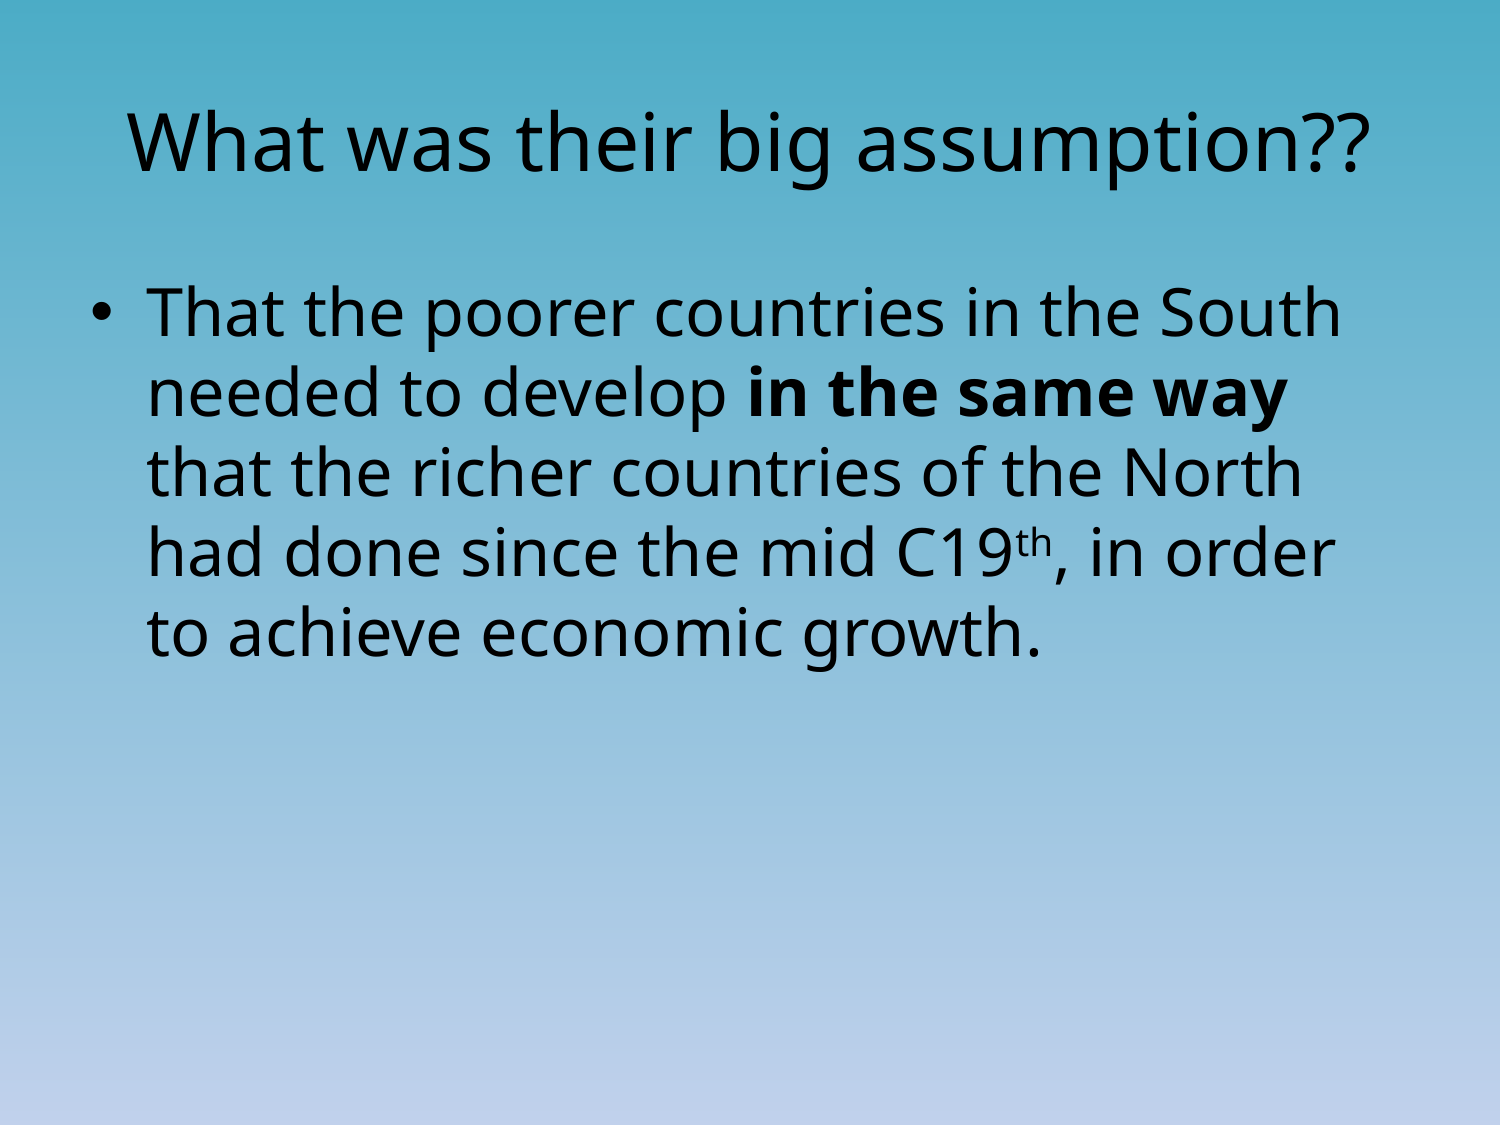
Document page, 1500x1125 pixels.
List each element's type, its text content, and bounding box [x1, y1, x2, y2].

title What was their big assumption?? [75, 45, 1425, 233]
list That the poorer countries in the South needed to develop in the same way that the richer countries of the North had done since the mid C19th, in order to achieve economic growth. [75, 262, 1425, 1005]
